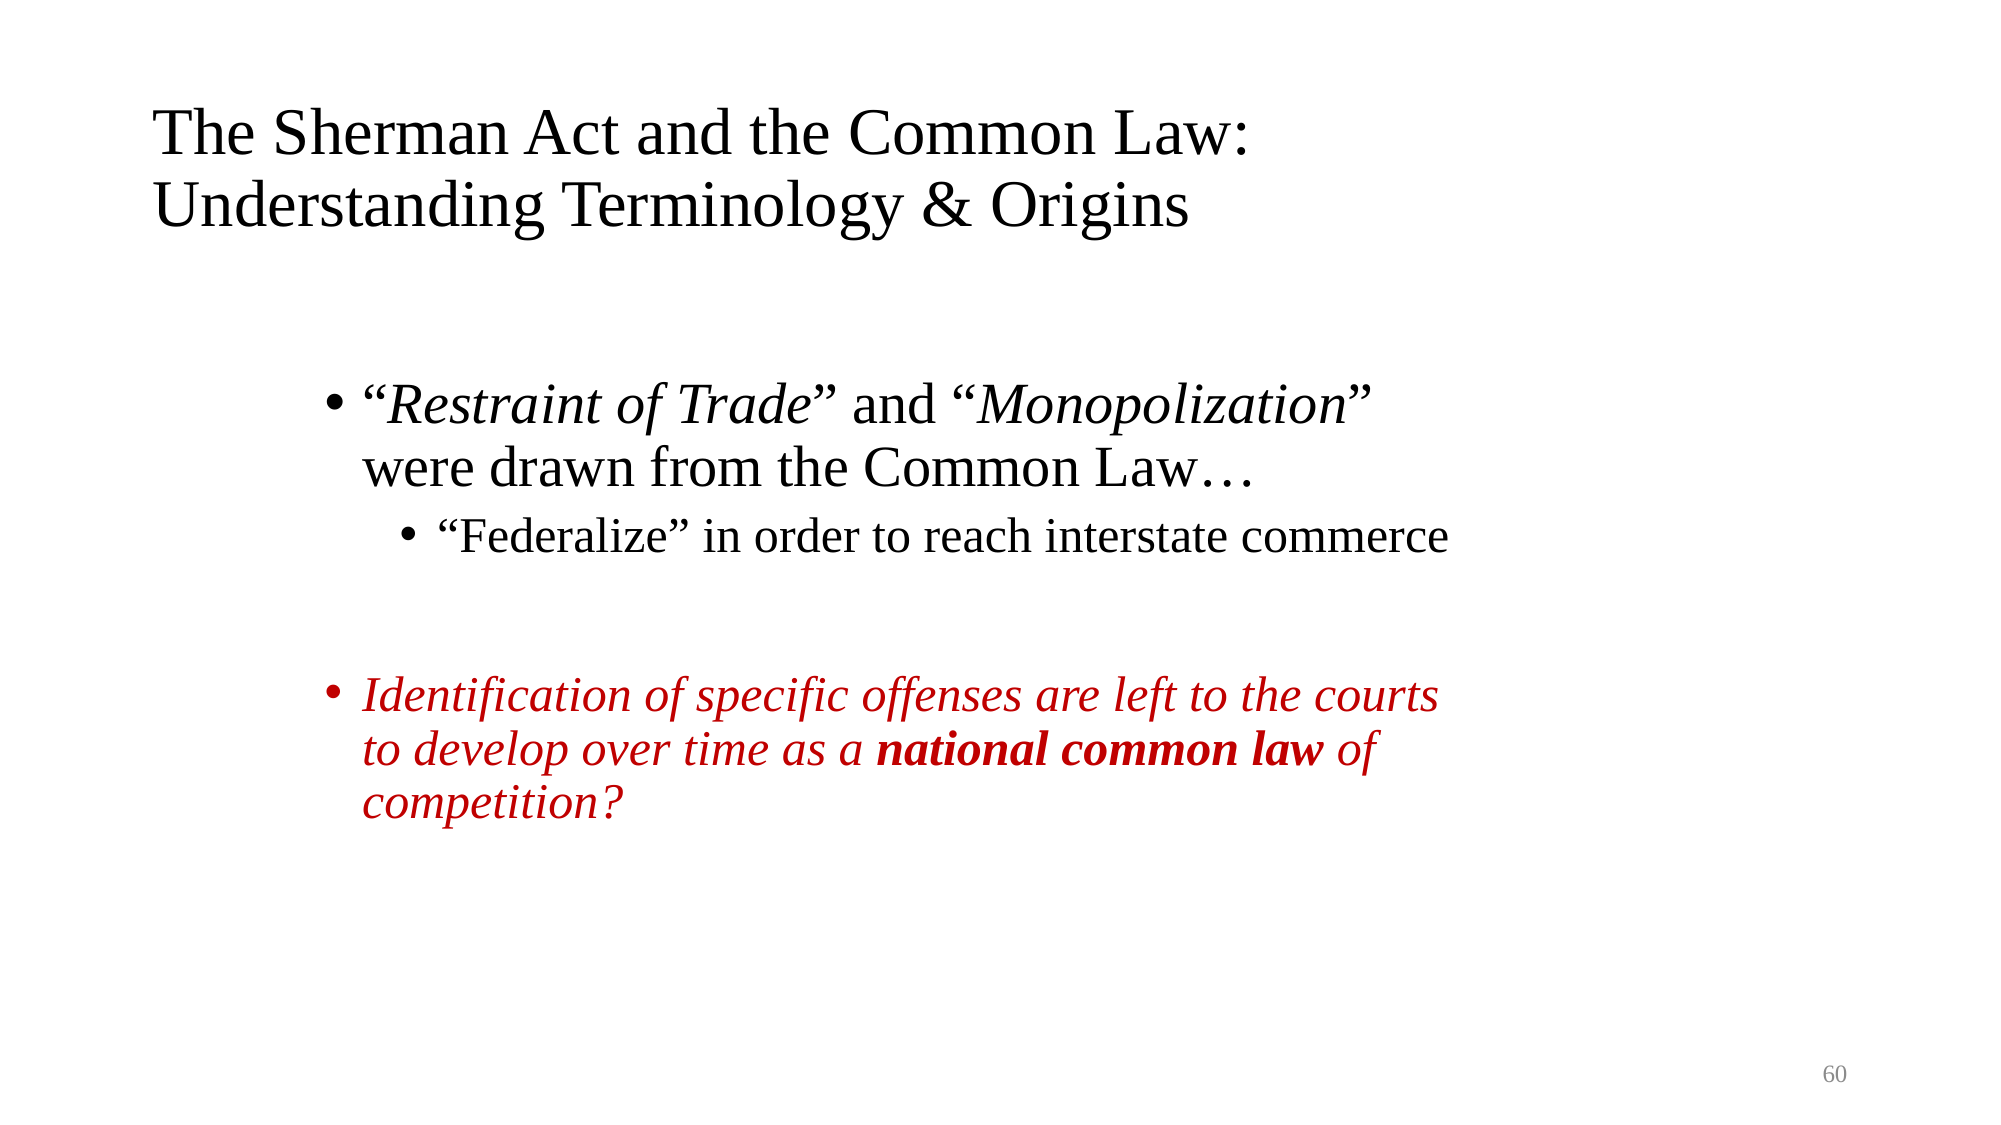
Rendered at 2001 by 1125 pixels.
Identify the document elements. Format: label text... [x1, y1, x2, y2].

title The Sherman Act and the Common Law: Understanding Terminology & Origins [137, 59, 1863, 278]
list “Restraint of Trade” and “Monopolization” were drawn from the Common Law… “Federalize” in order to reach interstate commerce Identification of specific offenses are left to the courts to develop over time as a national common law of competition? [309, 365, 1493, 1076]
slide_number 60 [1412, 1042, 1863, 1103]
